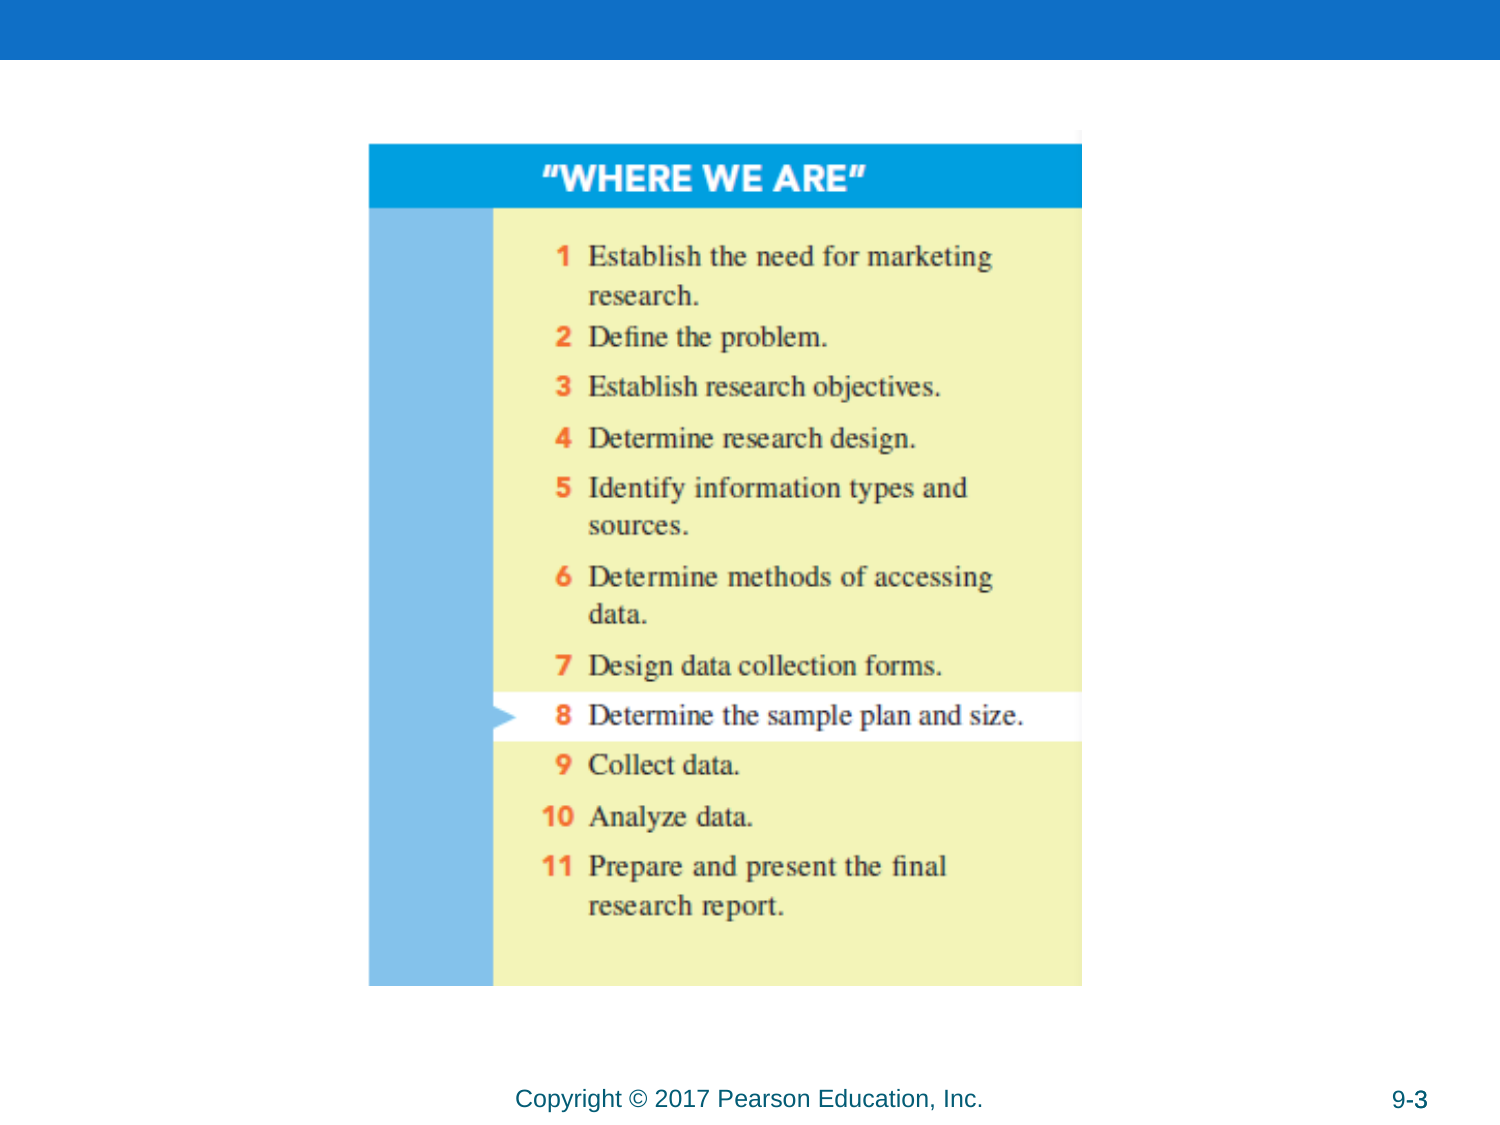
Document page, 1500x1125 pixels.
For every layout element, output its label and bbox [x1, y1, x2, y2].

picture [626, 165, 646, 191]
picture [355, 129, 1082, 987]
picture [649, 165, 692, 191]
picture [773, 165, 801, 191]
picture [641, 1100, 647, 1107]
picture [804, 165, 847, 191]
picture [850, 165, 866, 177]
picture [703, 165, 762, 191]
picture [543, 165, 623, 191]
